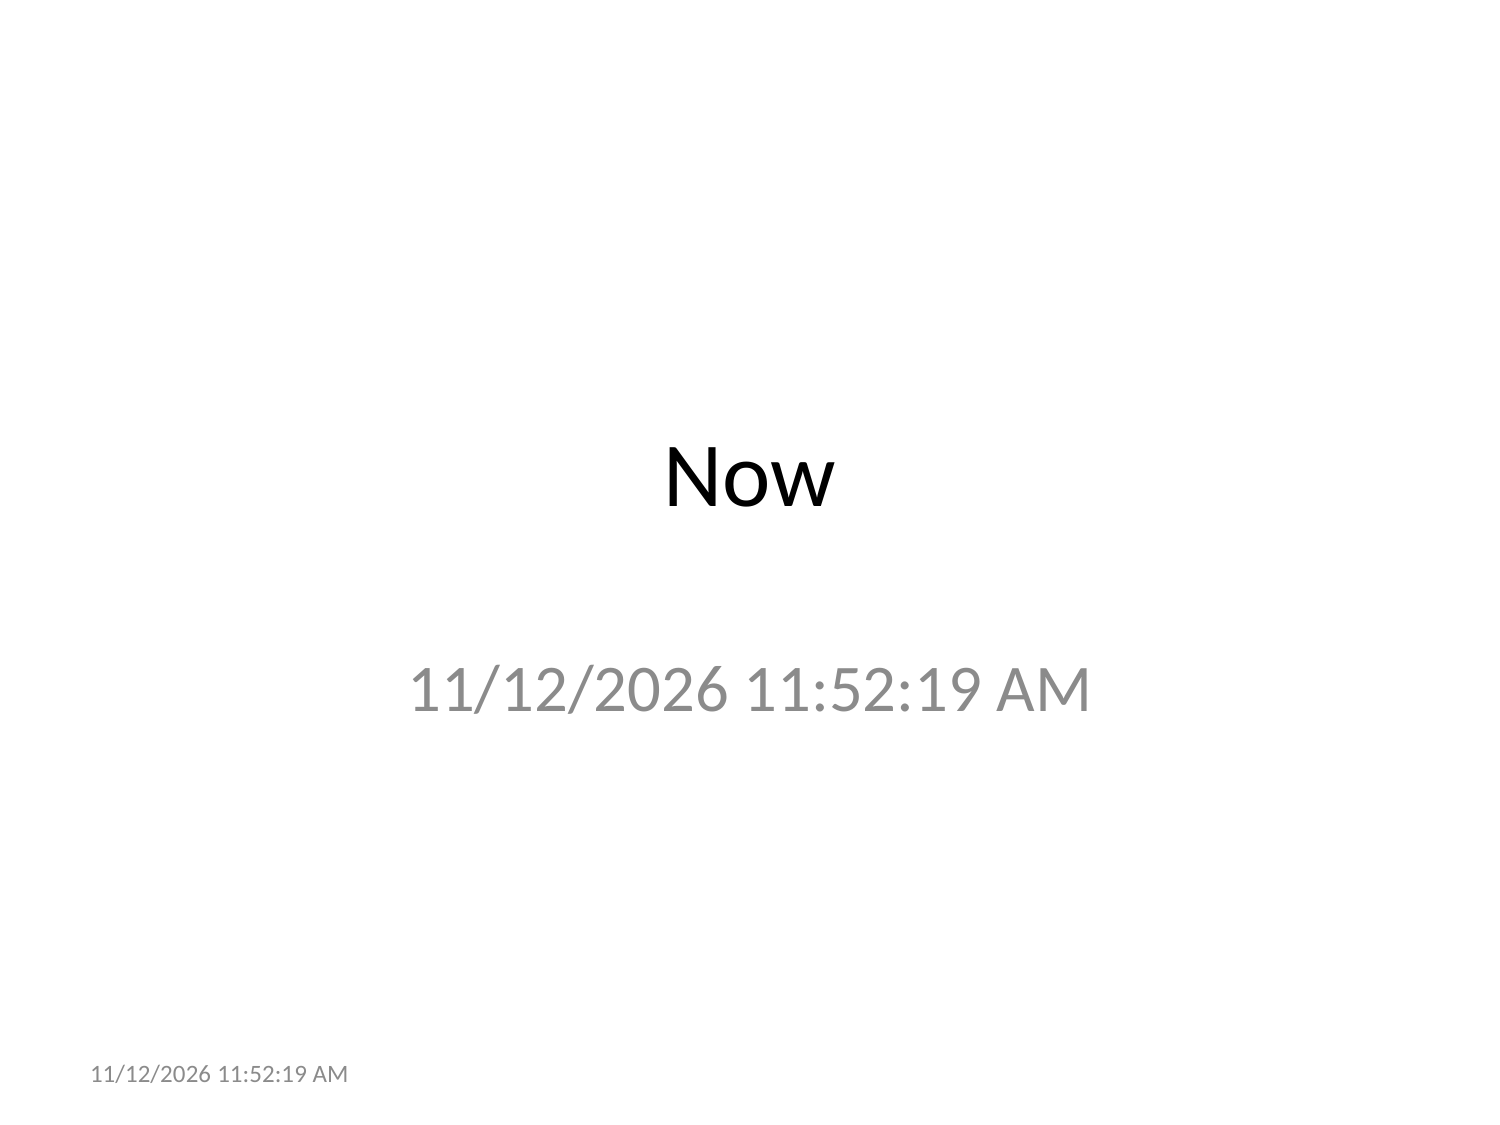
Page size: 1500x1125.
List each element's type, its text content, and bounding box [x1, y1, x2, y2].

subtitle 2011-12-19 10:20:04 AM [225, 637, 1275, 925]
title Now [112, 349, 1388, 591]
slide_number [75, 1042, 425, 1103]
